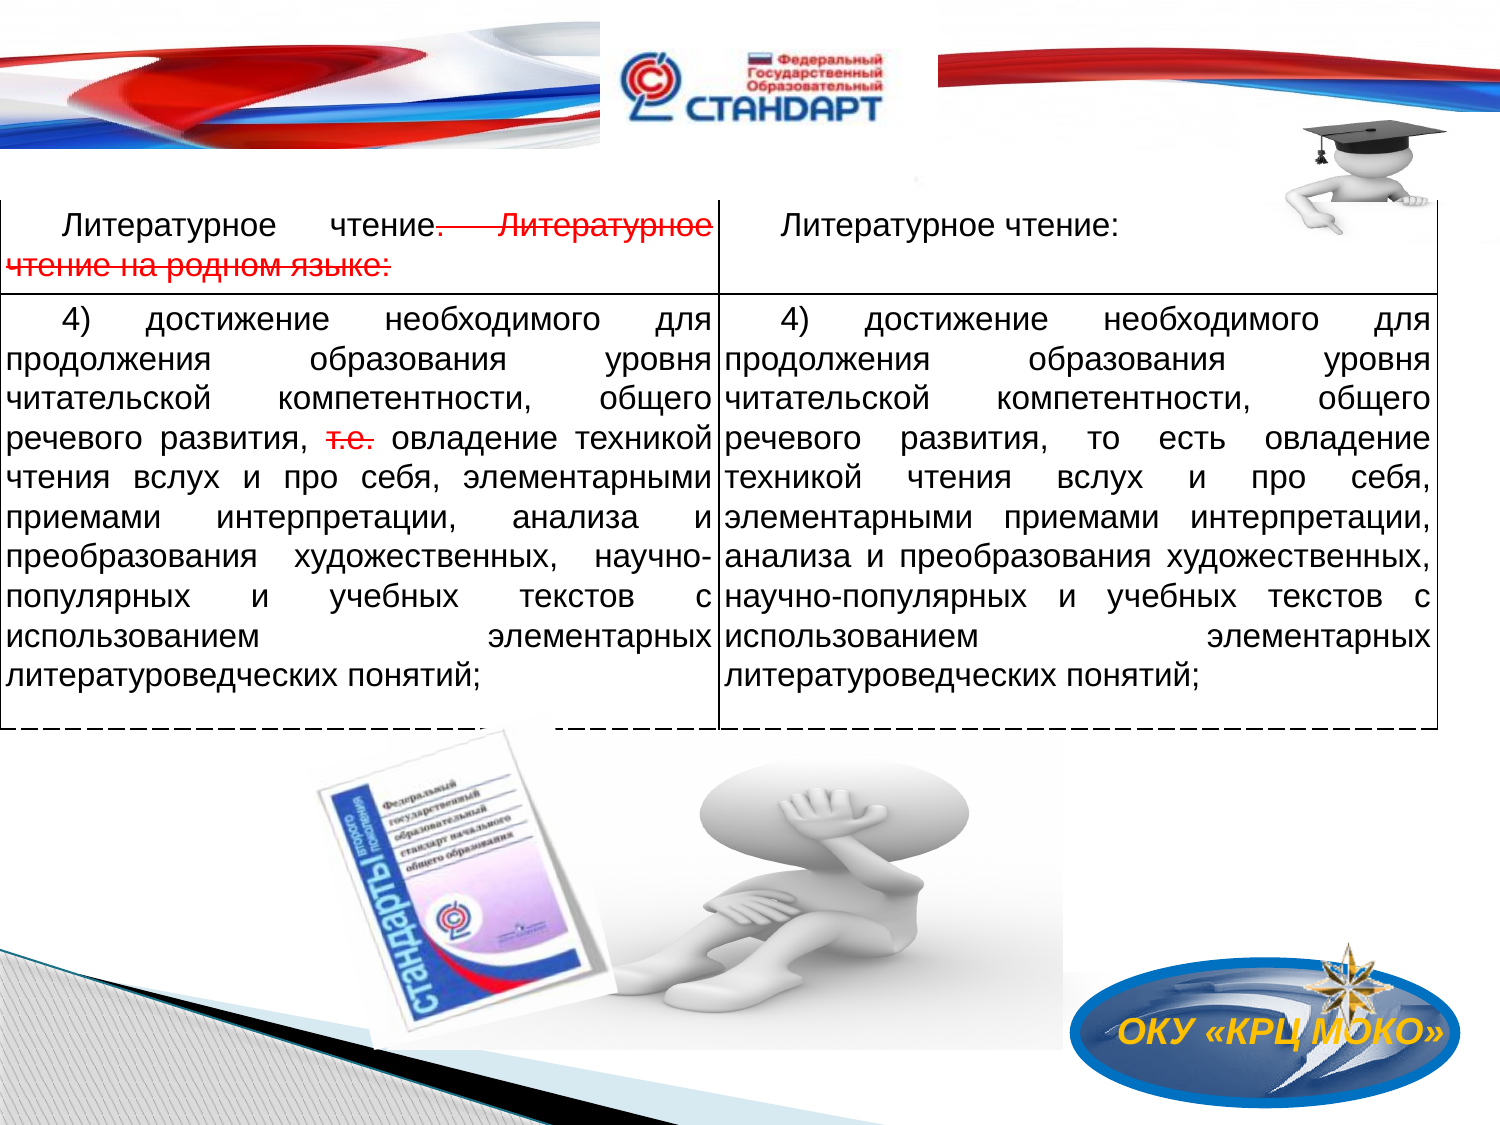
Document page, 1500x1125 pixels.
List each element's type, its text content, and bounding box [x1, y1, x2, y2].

picture [308, 713, 1063, 1051]
table_header Литературное чтение. Литературное чтение на родном языке: [1, 200, 718, 293]
table_cell 4) достижение необходимого для продолжения образования уровня читательской компетентности, общего речевого развития, то есть овладение техникой чтения вслух и про себя, элементарными приемами интерпретации, анализа и преобразования художественных, научно-популярных и учебных текстов с использованием элементарных литературоведческих понятий; [720, 295, 1437, 729]
picture [1074, 937, 1456, 1104]
table_header Литературное чтение: [720, 200, 1437, 293]
picture [0, 0, 1500, 244]
table_cell 4) достижение необходимого для продолжения образования уровня читательской компетентности, общего речевого развития, т.е. овладение техникой чтения вслух и про себя, элементарными приемами интерпретации, анализа и преобразования художественных, научно-популярных и учебных текстов с использованием элементарных литературоведческих понятий; [1, 295, 718, 729]
